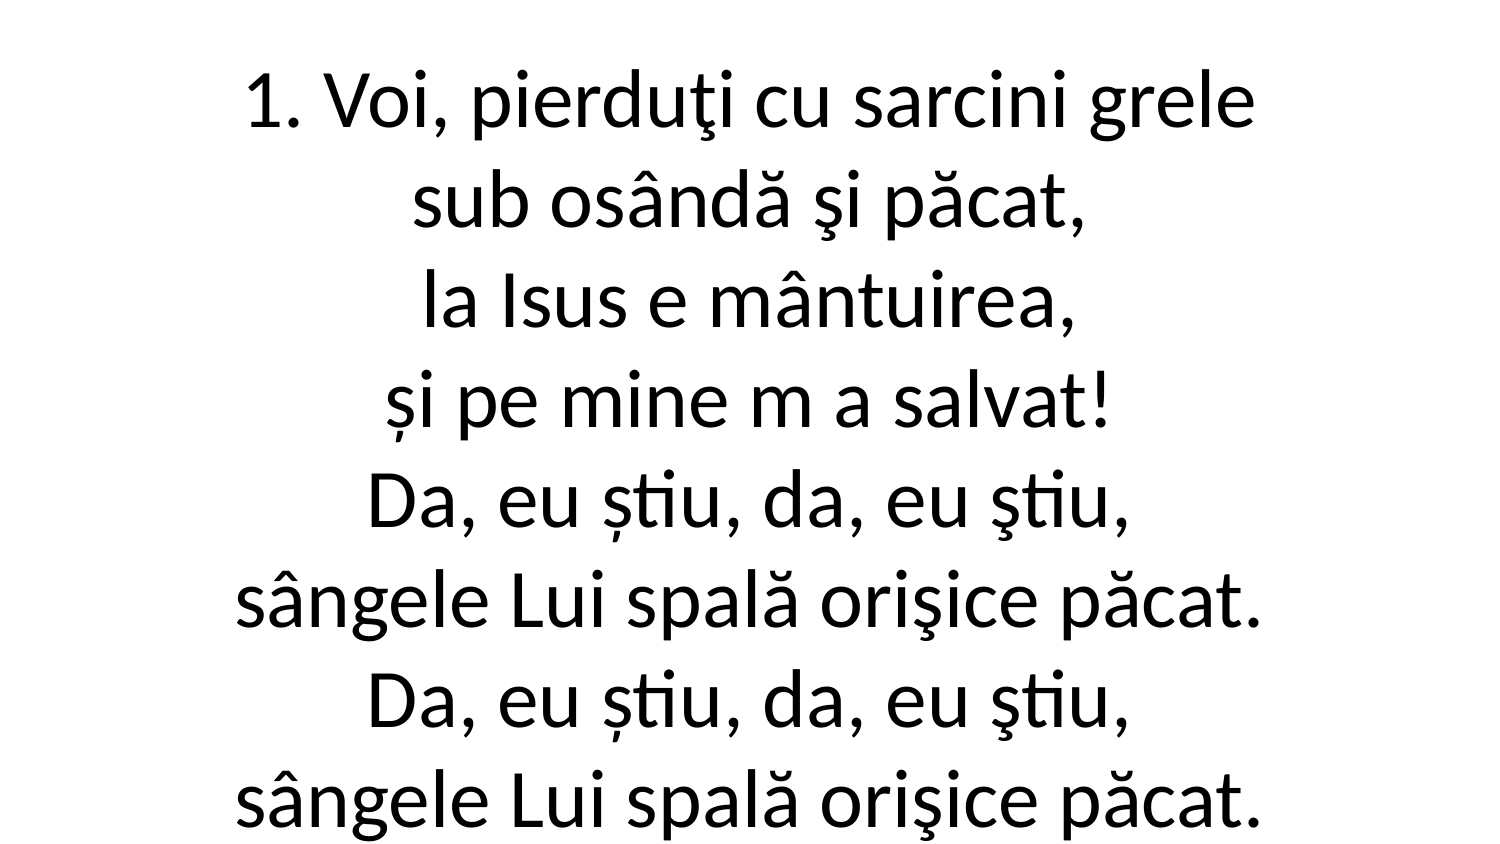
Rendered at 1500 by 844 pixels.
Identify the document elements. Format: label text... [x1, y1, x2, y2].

text_box 1. Voi, pierduţi cu sarcini grele sub osândă şi păcat, la Isus e mântuirea, și pe mine m a salvat! Da, eu știu, da, eu ştiu, sângele Lui spală orişice păcat. Da, eu știu, da, eu ştiu, sângele Lui spală orişice păcat. [219, 0, 1281, 844]
